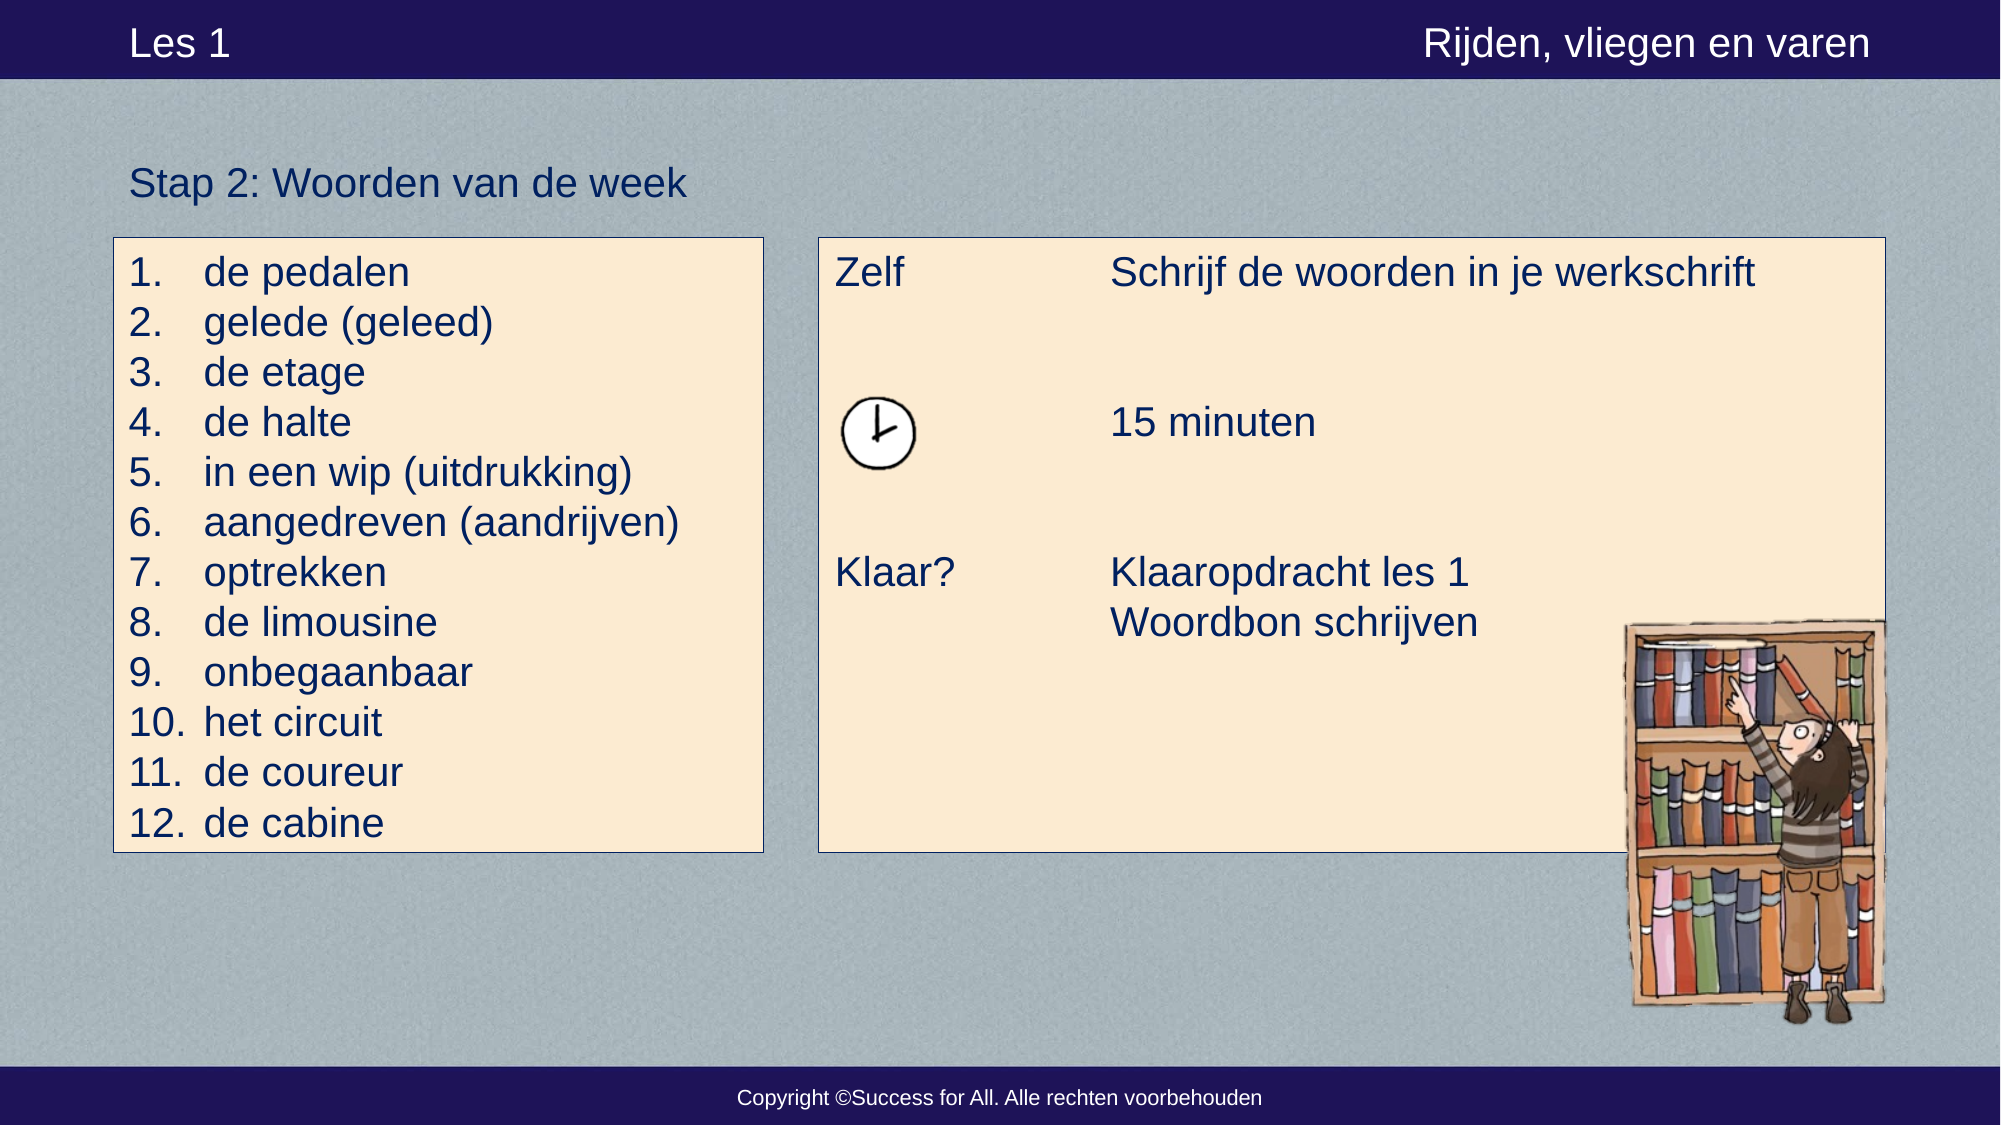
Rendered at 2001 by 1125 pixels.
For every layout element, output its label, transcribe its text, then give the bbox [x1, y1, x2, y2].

text_box Stap 2: Woorden van de week [113, 148, 1635, 214]
text_box Zelf Schrijf de woorden in je werkschrift 15 minuten Klaar? Klaaropdracht les 1 Woordbon schrijven [818, 237, 1886, 853]
text_box Les 1 [114, 8, 354, 73]
text_box de pedalen gelede (geleed) de etage de halte in een wip (uitdrukking) aangedreven (aandrijven) optrekken de limousine onbegaanbaar het circuit de coureur de cabine [113, 237, 764, 853]
text_box Rijden, vliegen en varen [999, 8, 1886, 73]
picture [0, 0, 2001, 1125]
text_box Copyright ©Success for All. Alle rechten voorbehouden [0, 1076, 2000, 1125]
